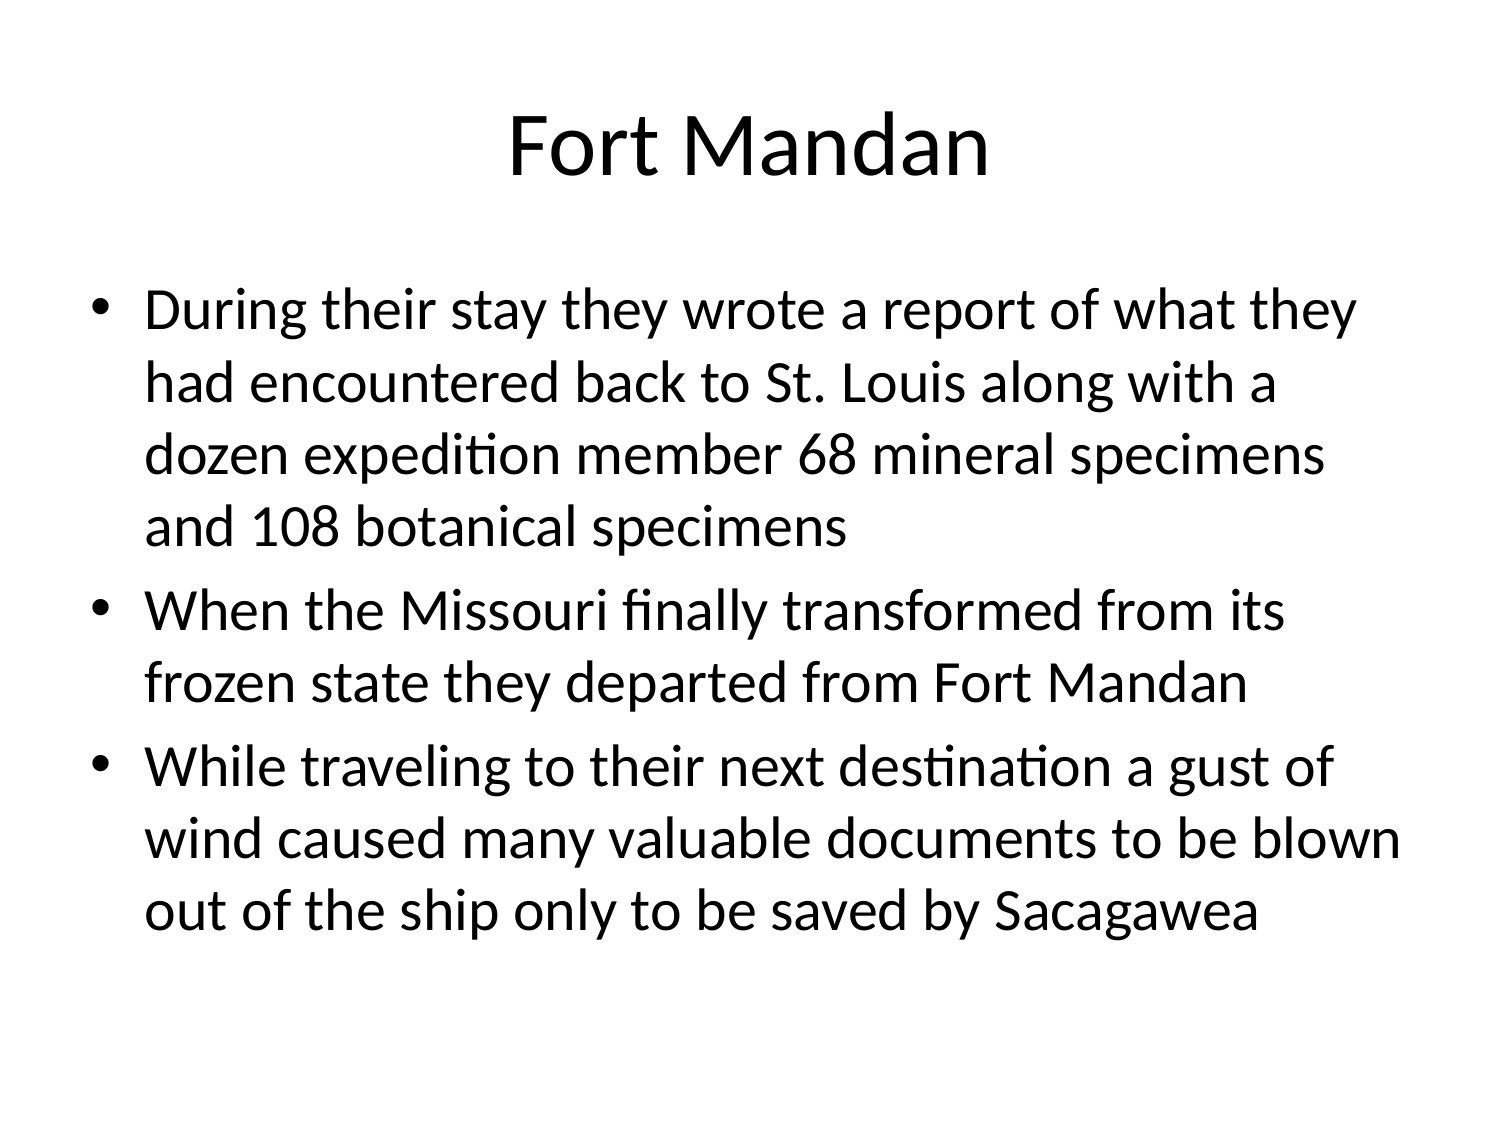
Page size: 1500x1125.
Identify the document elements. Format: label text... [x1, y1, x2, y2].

title Fort Mandan [75, 45, 1425, 233]
list During their stay they wrote a report of what they had encountered back to St. Louis along with a dozen expedition member 68 mineral specimens and 108 botanical specimens When the Missouri finally transformed from its frozen state they departed from Fort Mandan While traveling to their next destination a gust of wind caused many valuable documents to be blown out of the ship only to be saved by Sacagawea [75, 262, 1425, 1005]
